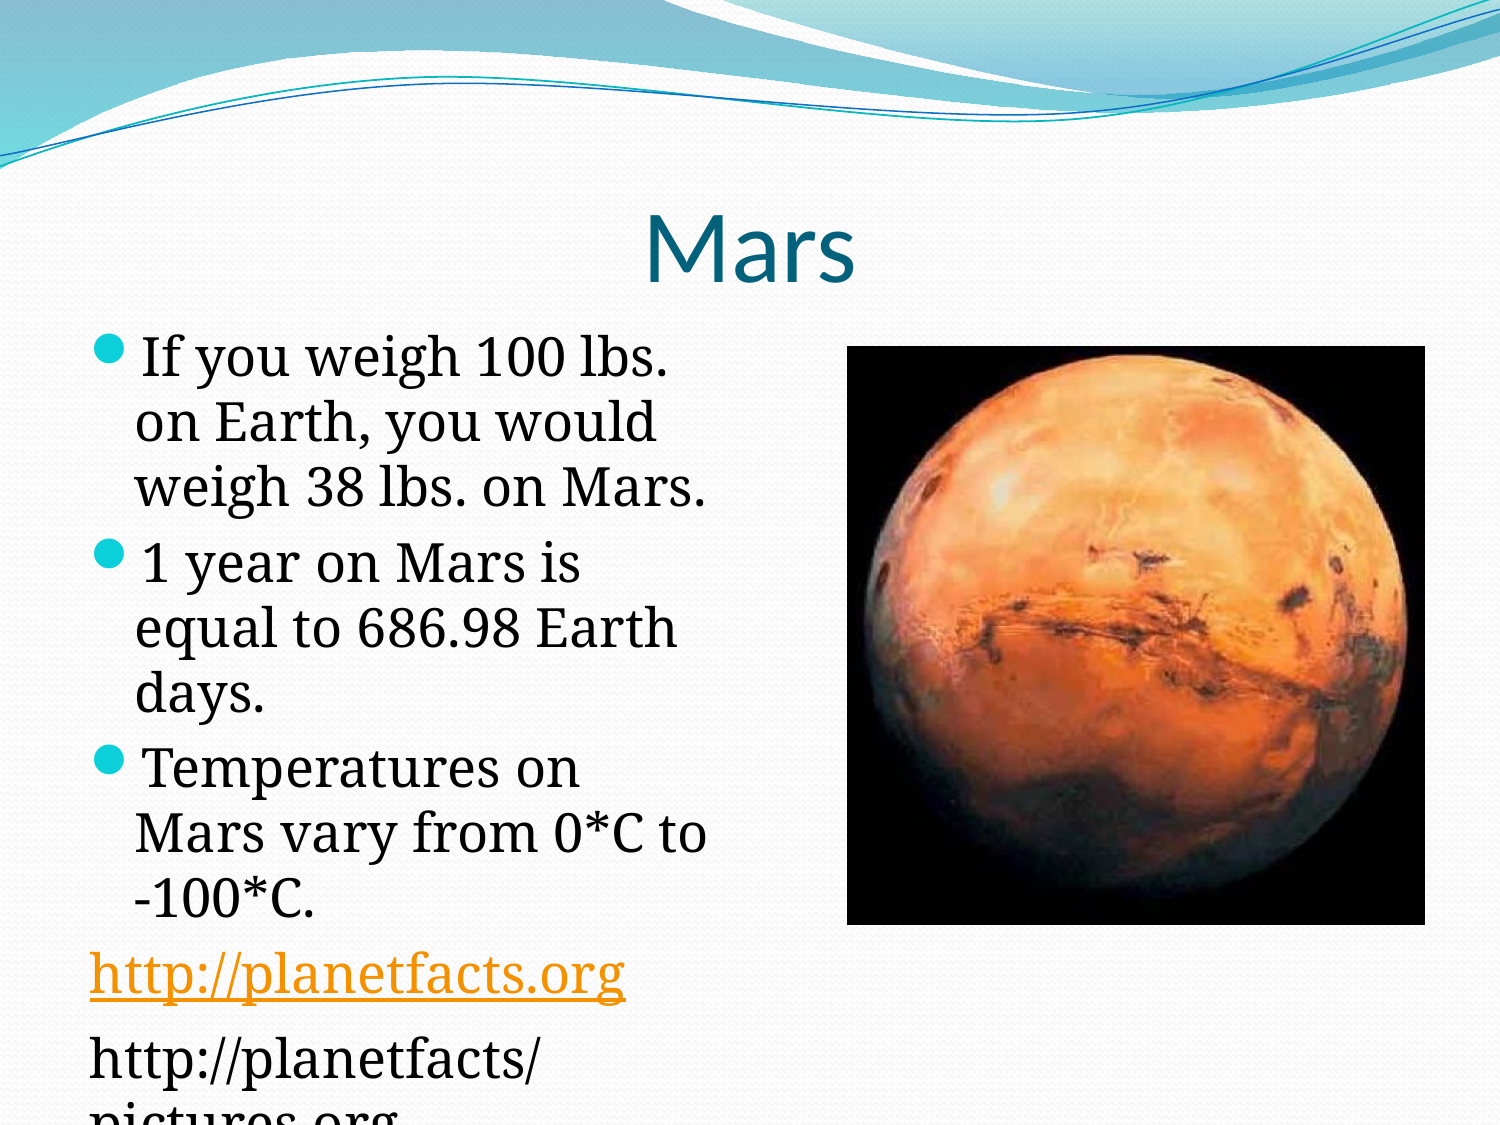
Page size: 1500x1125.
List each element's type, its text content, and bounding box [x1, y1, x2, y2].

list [847, 346, 1426, 926]
list If you weigh 100 lbs. on Earth, you would weigh 38 lbs. on Mars. 1 year on Mars is equal to 686.98 Earth days. Temperatures on Mars vary from 0*C to -100*C. http://planetfacts.org http://planetfacts/pictures.org [75, 314, 738, 1043]
title Mars [75, 115, 1425, 303]
